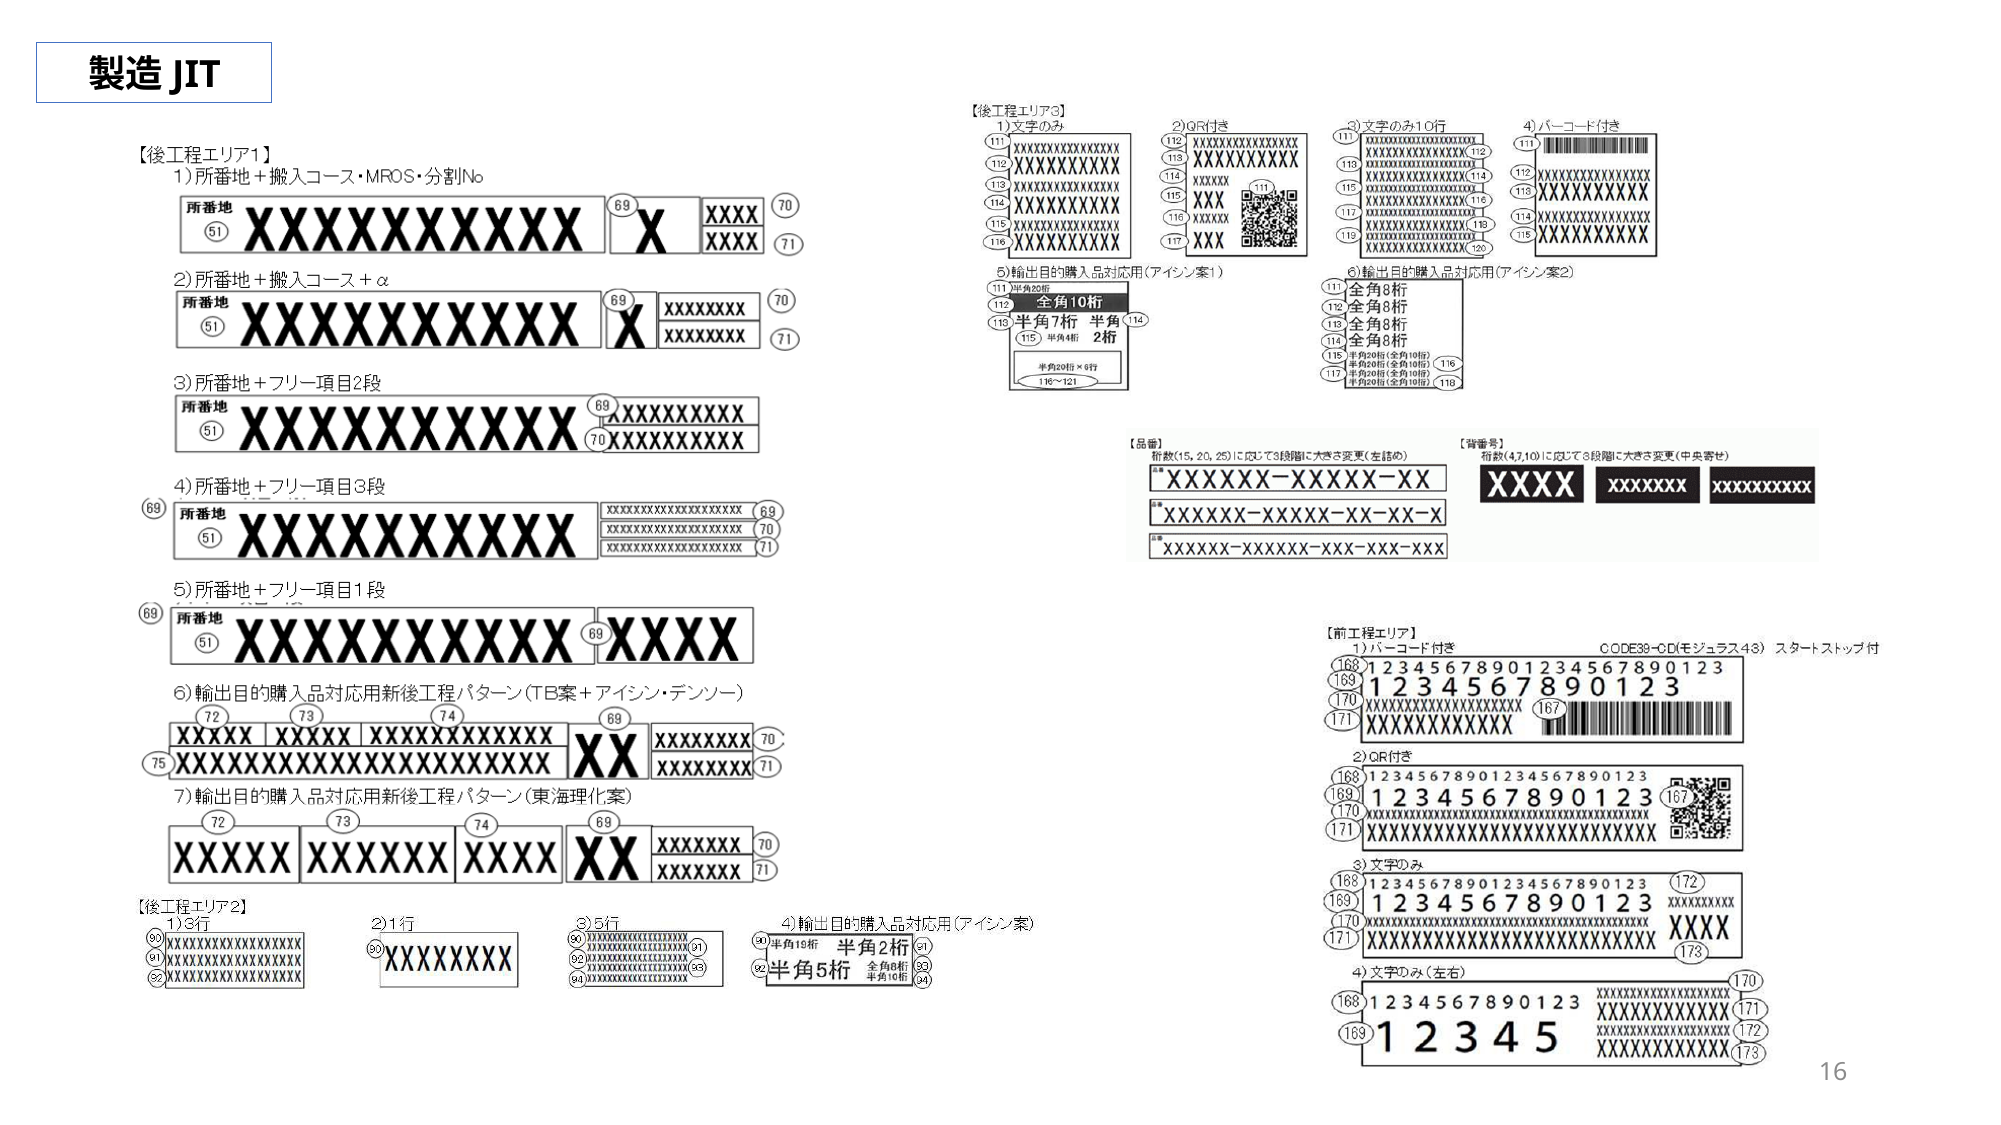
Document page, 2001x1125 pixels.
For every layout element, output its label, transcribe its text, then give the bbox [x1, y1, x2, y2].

picture [135, 100, 1661, 998]
picture [1314, 619, 1884, 1072]
slide_number 16 [1412, 1072, 1863, 1103]
text_box 製造JIT [36, 42, 272, 103]
picture [1125, 428, 1819, 562]
